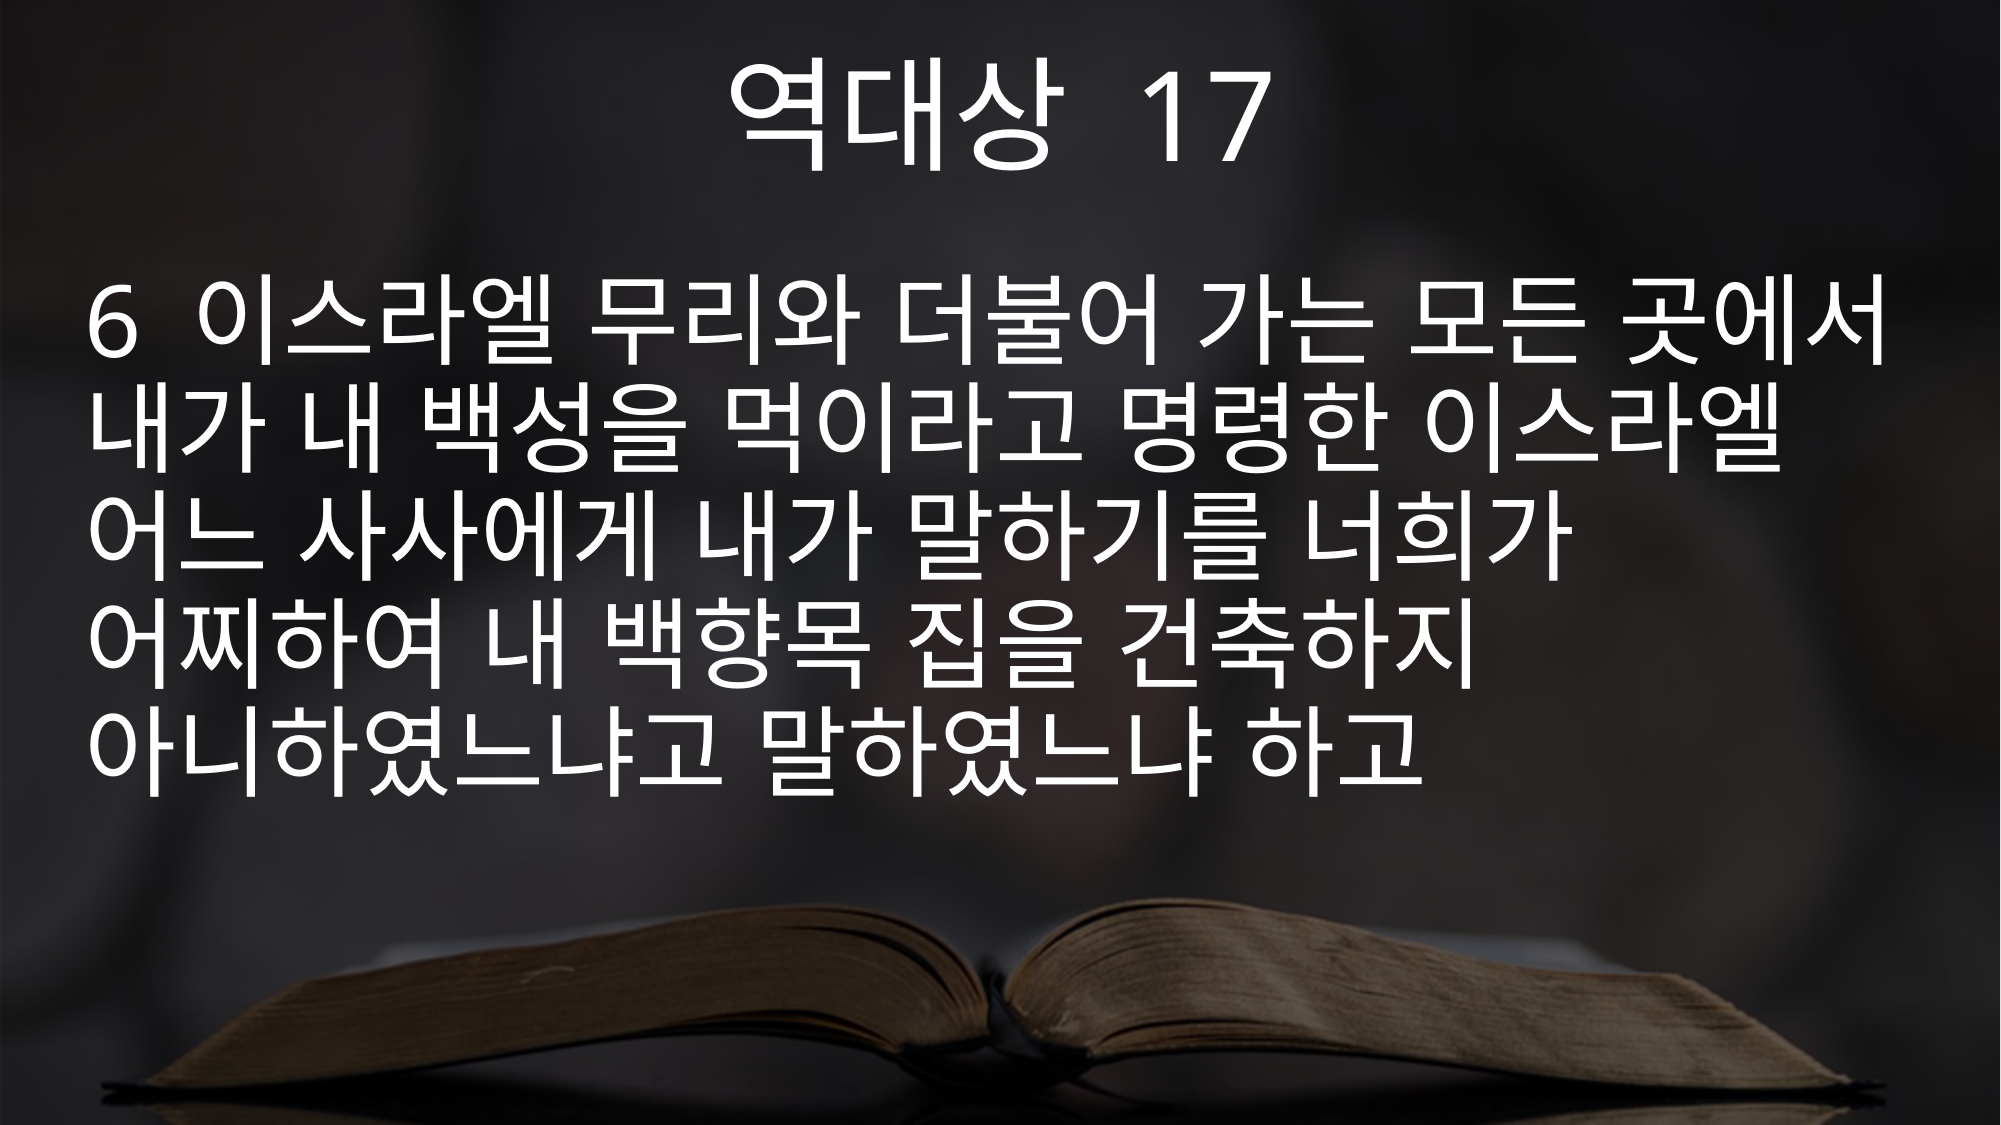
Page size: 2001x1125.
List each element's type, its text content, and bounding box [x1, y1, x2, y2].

list 6 이스라엘 무리와 더불어 가는 모든 곳에서 내가 내 백성을 먹이라고 명령한 이스라엘 어느 사사에게 내가 말하기를 너희가 어찌하여 내 백향목 집을 건축하지 아니하였느냐고 말하였느냐 하고 [69, 263, 1953, 423]
footer 역대상 17 [0, 32, 2000, 192]
picture [0, 0, 2001, 1125]
